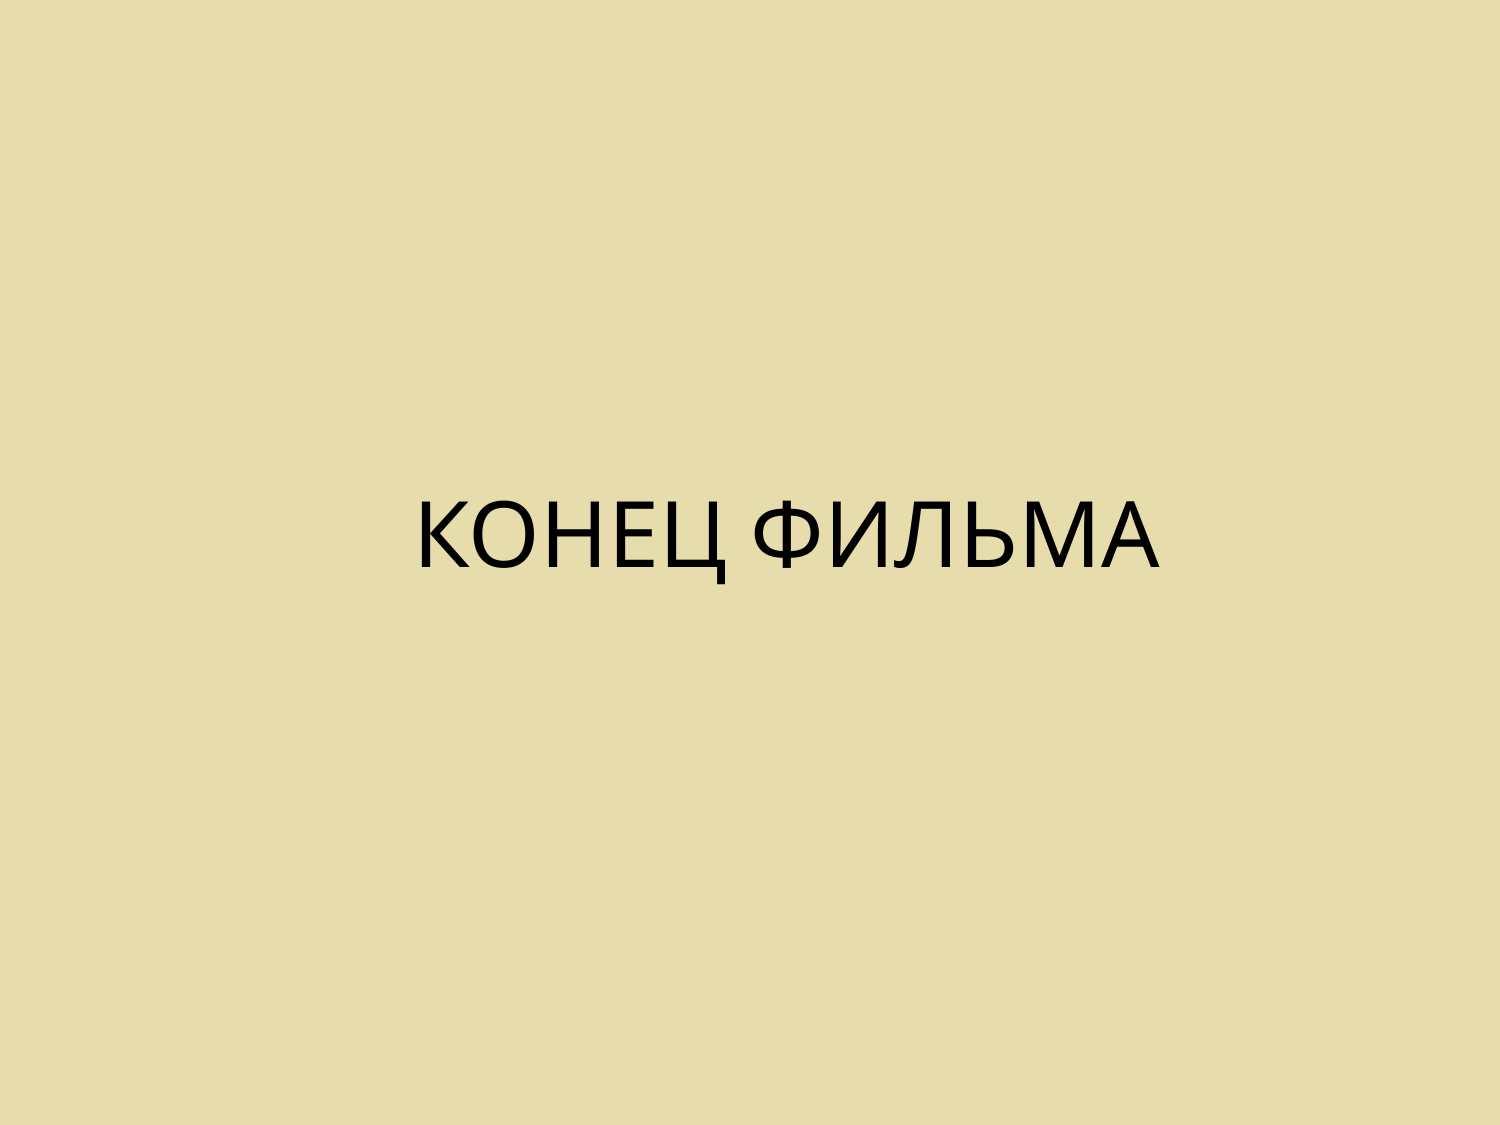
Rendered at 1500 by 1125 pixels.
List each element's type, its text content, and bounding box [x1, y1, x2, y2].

text_box КОНЕЦ ФИЛЬМА [399, 468, 1177, 594]
